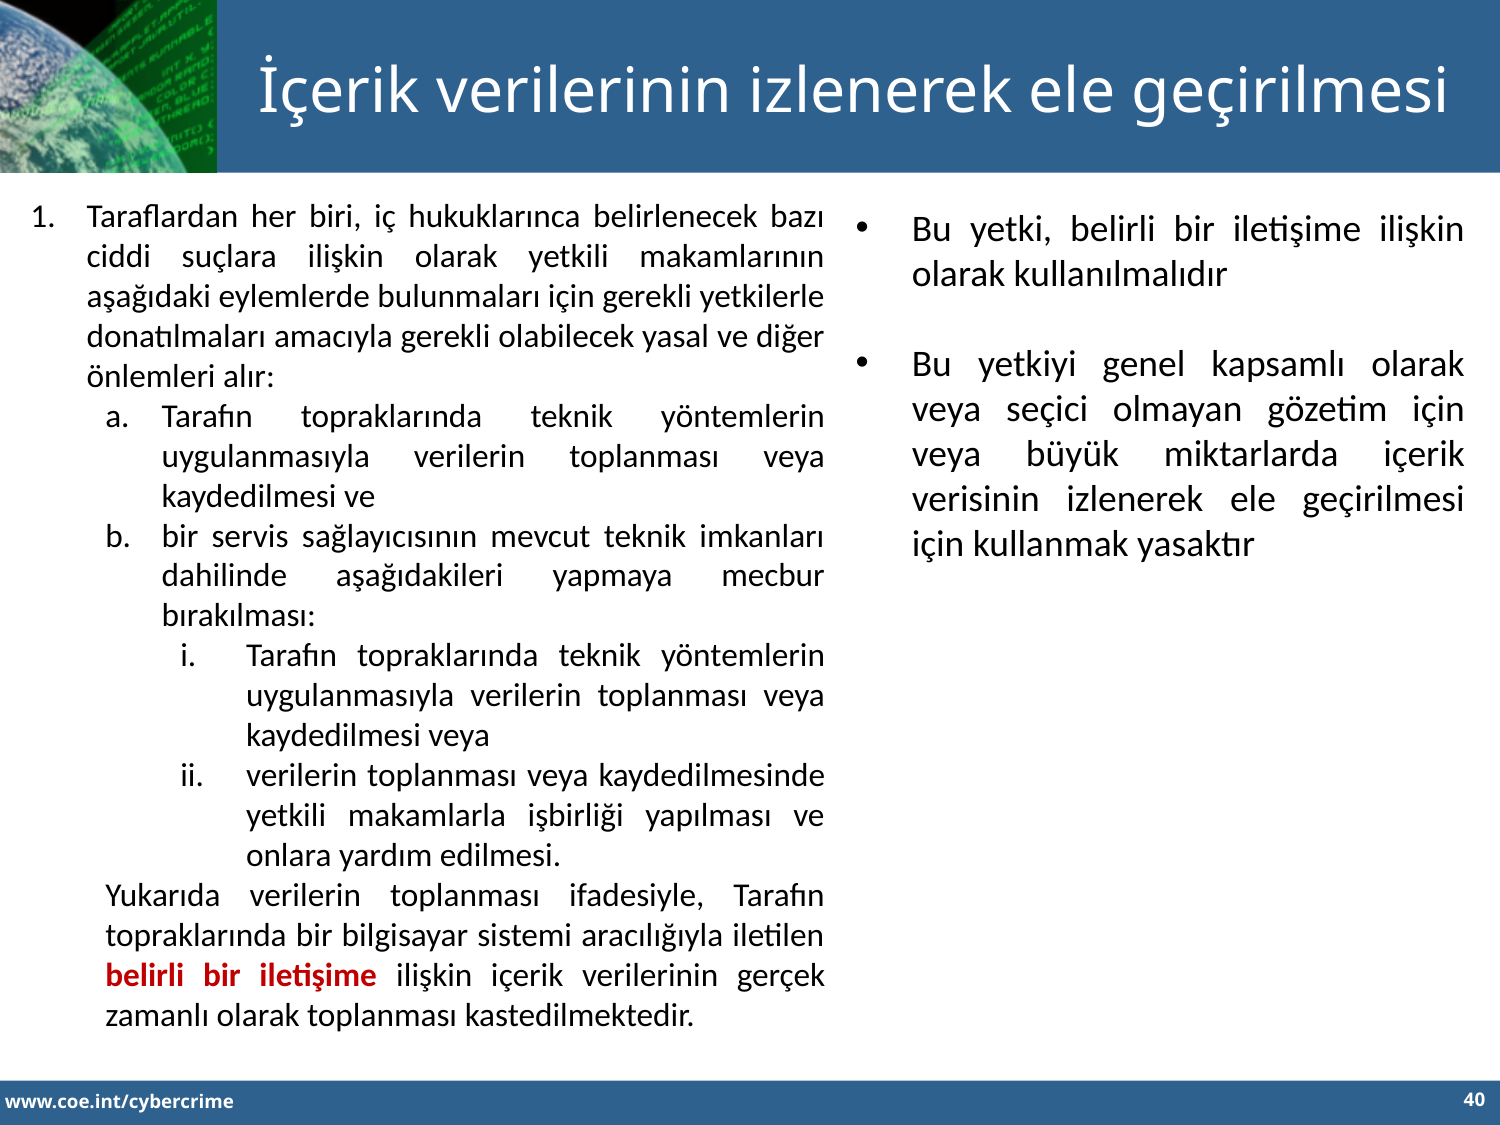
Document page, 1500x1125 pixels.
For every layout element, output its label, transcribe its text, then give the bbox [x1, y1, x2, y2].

text_box İçerik verilerinin izlenerek ele geçirilmesi [230, 42, 1483, 133]
text_box Taraflardan her biri, iç hukuklarınca belirlenecek bazı ciddi suçlara ilişkin olarak yetkili makamlarının aşağıdaki eylemlerde bulunmaları için gerekli yetkilerle donatılmaları amacıyla gerekli olabilecek yasal ve diğer önlemleri alır: Tarafın topraklarında teknik yöntemlerin uygulanmasıyla verilerin toplanması veya kaydedilmesi ve bir servis sağlayıcısının mevcut teknik imkanları dahilinde aşağıdakileri yapmaya mecbur bırakılması: Tarafın topraklarında teknik yöntemlerin uygulanmasıyla verilerin toplanması veya kaydedilmesi veya verilerin toplanması veya kaydedilmesinde yetkili makamlarla işbirliği yapılması ve onlara yardım edilmesi. Yukarıda verilerin toplanması ifadesiyle, Tarafın topraklarında bir bilgisayar sistemi aracılığıyla iletilen belirli bir iletişime ilişkin içerik verilerinin gerçek zamanlı olarak toplanması kastedilmektedir. [15, 186, 841, 1041]
picture [0, 0, 217, 173]
text_box Bu yetki, belirli bir iletişime ilişkin olarak kullanılmalıdır Bu yetkiyi genel kapsamlı olarak veya seçici olmayan gözetim için veya büyük miktarlarda içerik verisinin izlenerek ele geçirilmesi için kullanmak yasaktır [840, 196, 1480, 571]
